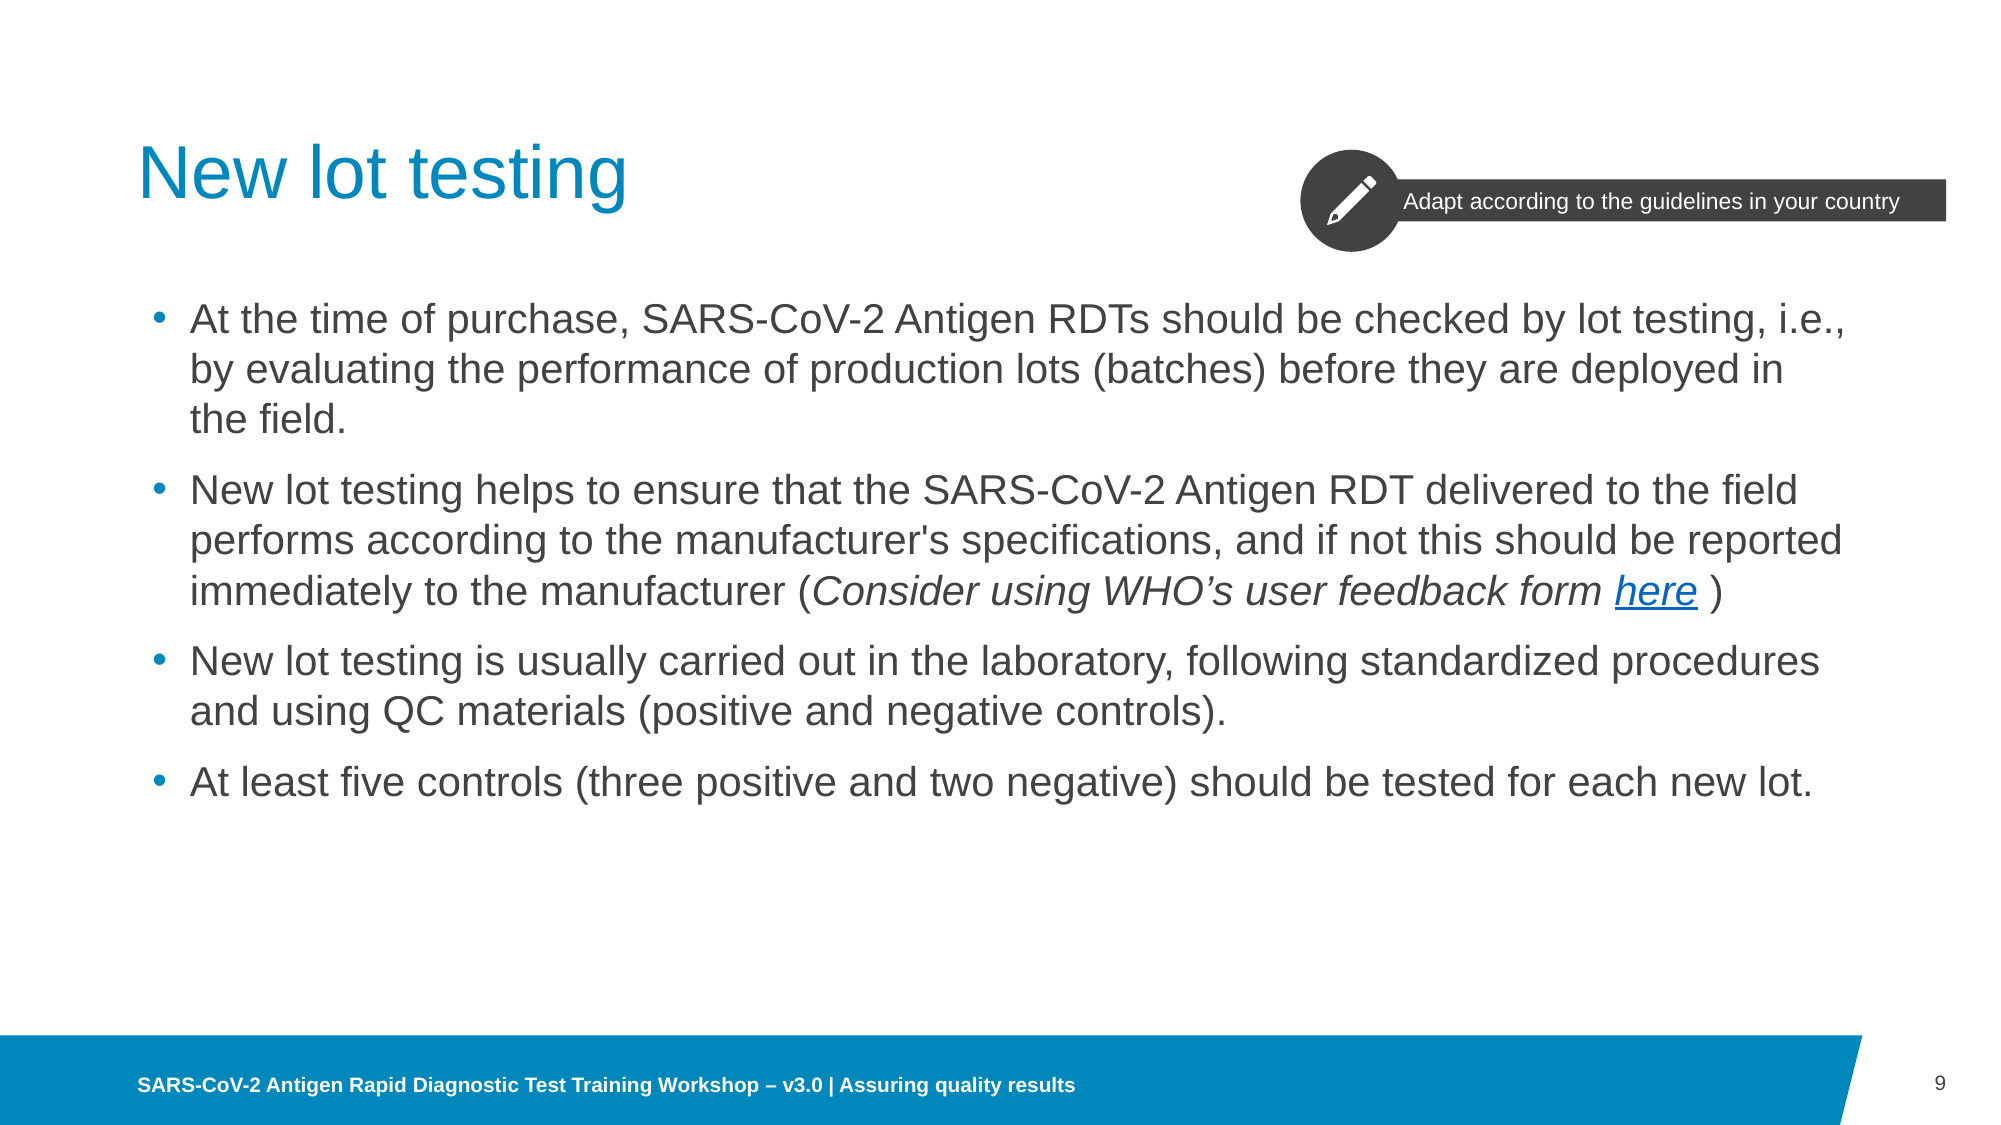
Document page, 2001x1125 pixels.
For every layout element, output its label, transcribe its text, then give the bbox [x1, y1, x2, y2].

slide_number 9 [1862, 1035, 1947, 1125]
title New lot testing [137, 59, 1863, 215]
list At the time of purchase, SARS-CoV-2 Antigen RDTs should be checked by lot testing, i.e., by evaluating the performance of production lots (batches) before they are deployed in the field. New lot testing helps to ensure that the SARS-CoV-2 Antigen RDT delivered to the field performs according to the manufacturer's specifications, and if not this should be reported immediately to the manufacturer (Consider using WHO’s user feedback form here ) New lot testing is usually carried out in the laboratory, following standardized procedures and using QC materials (positive and negative controls). At least five controls (three positive and two negative) should be tested for each new lot. [137, 284, 1863, 1066]
footer SARS-CoV-2 Antigen Rapid Diagnostic Test Training Workshop – v3.0 | Assuring quality results [137, 1042, 1338, 1125]
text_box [1302, 151, 1947, 250]
